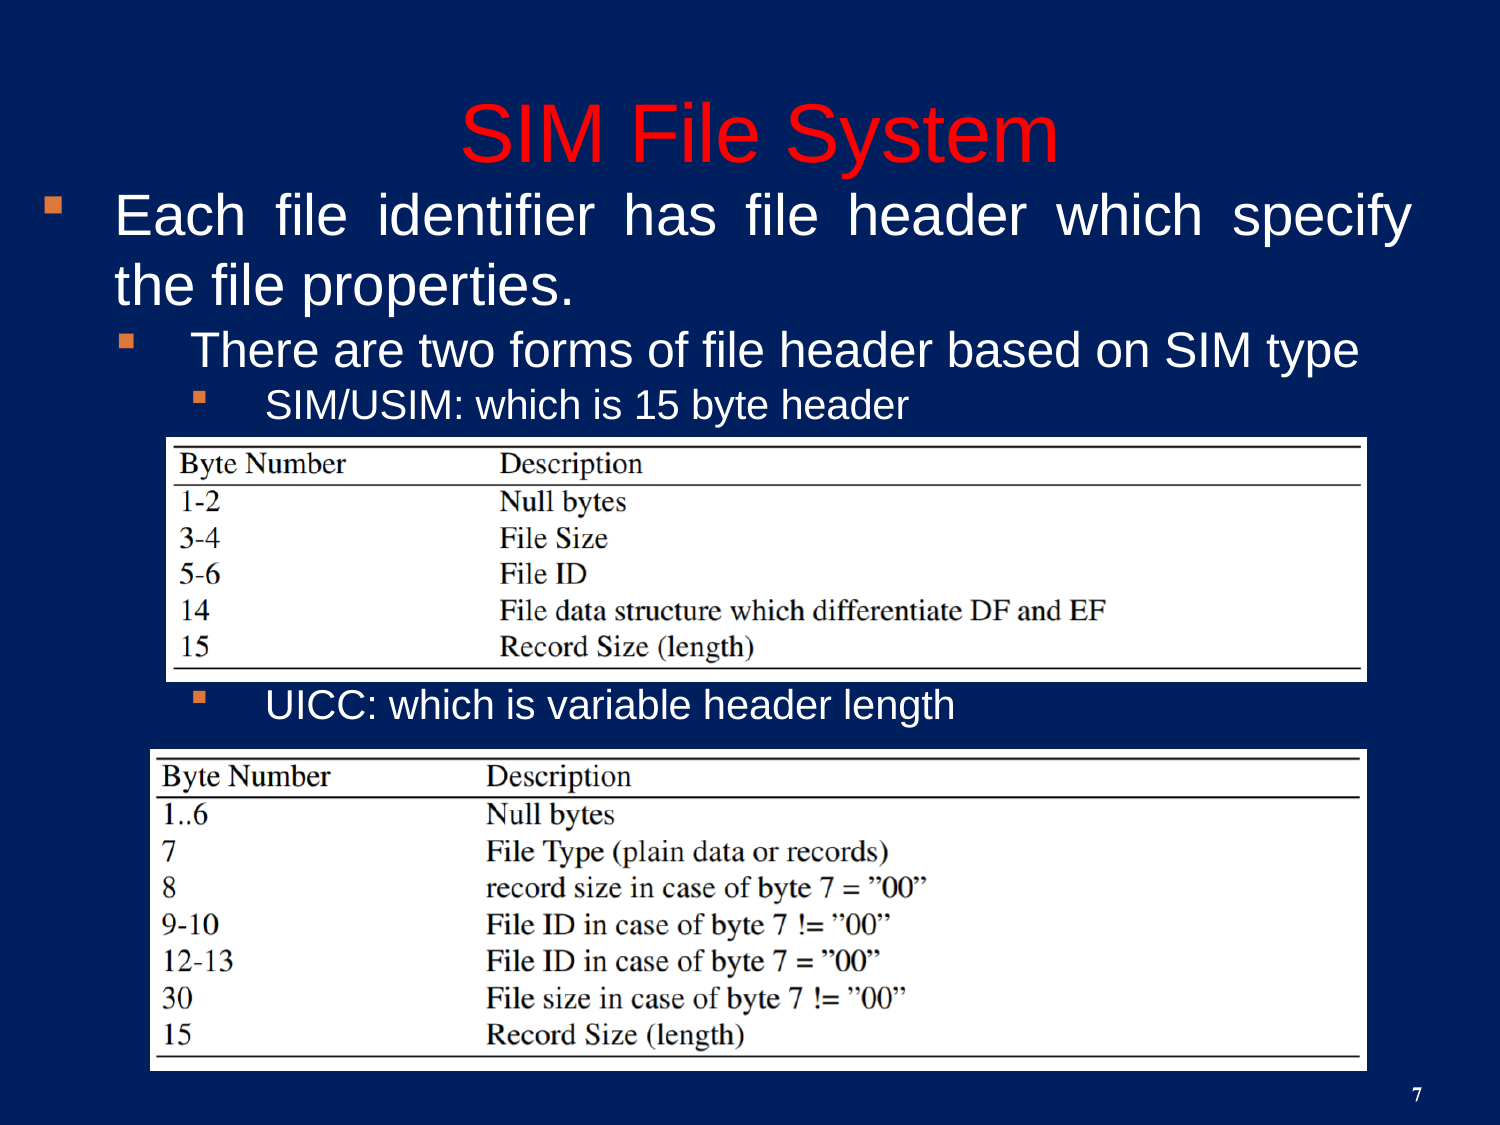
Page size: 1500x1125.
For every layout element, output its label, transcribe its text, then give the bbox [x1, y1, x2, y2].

text_box [1412, 1087, 1422, 1102]
text_box Each file identifier has file header which specify the file properties. There are two forms of file header based on SIM type SIM/USIM: which is 15 byte header UICC: which is variable header length [37, 177, 1413, 728]
picture [166, 437, 1367, 682]
picture [150, 748, 1367, 1072]
title SIM File System [44, 53, 1456, 267]
